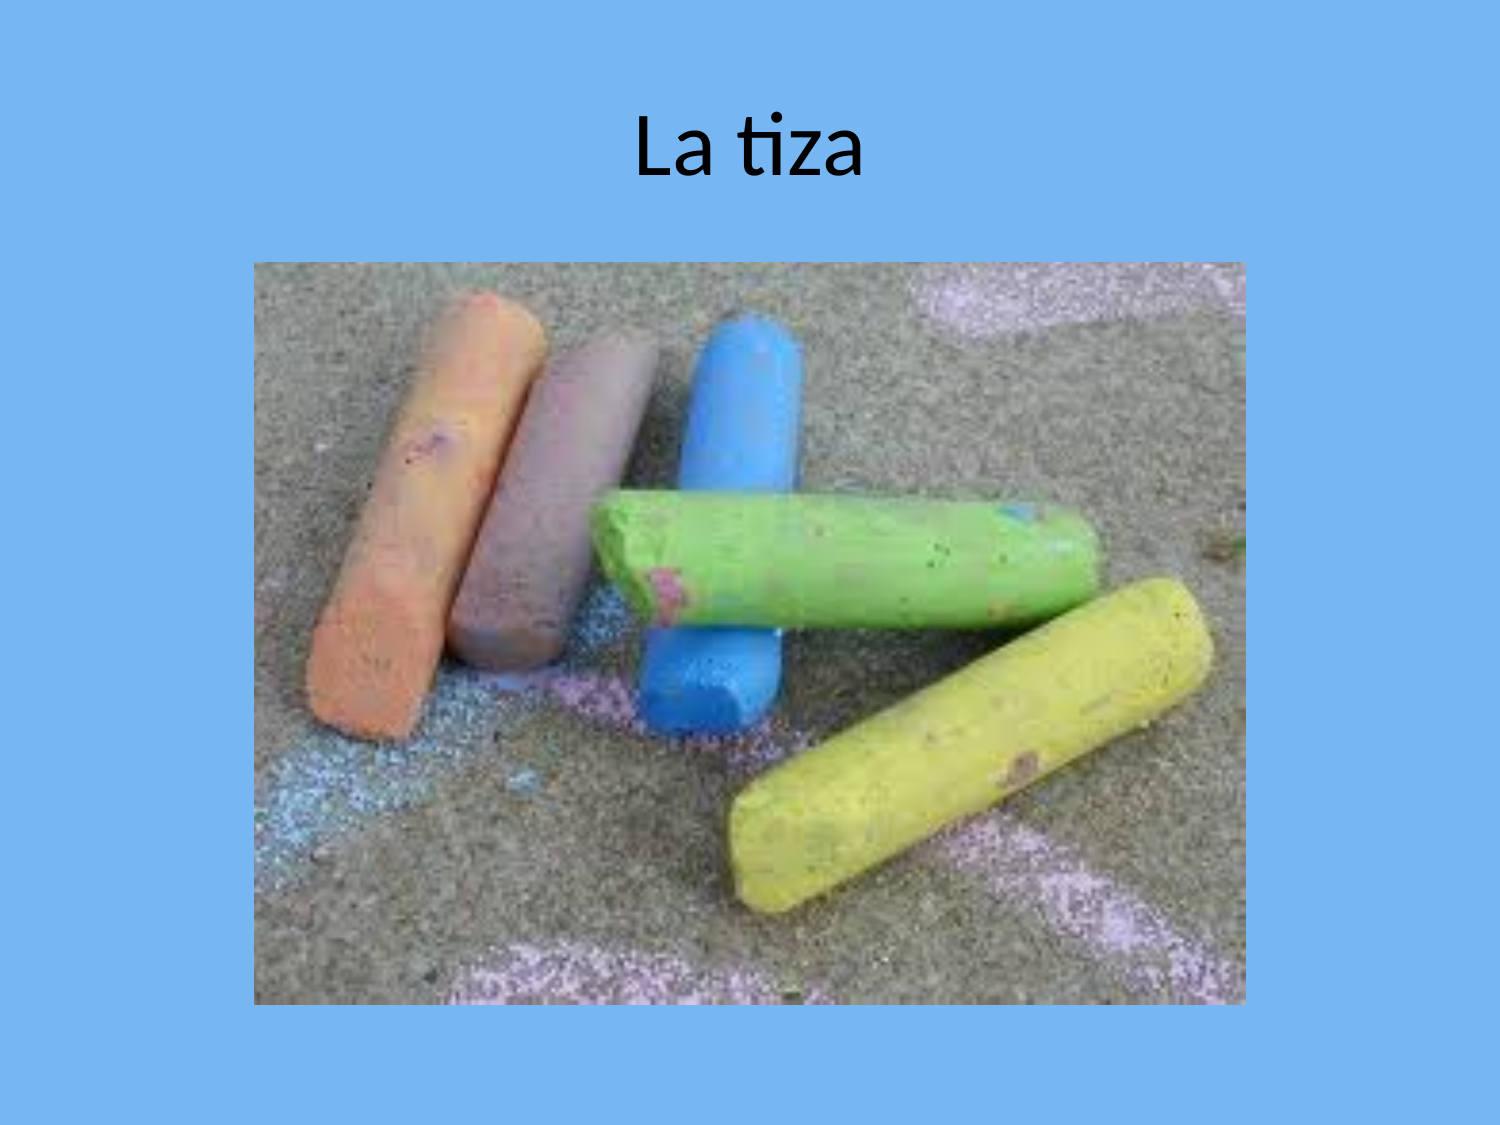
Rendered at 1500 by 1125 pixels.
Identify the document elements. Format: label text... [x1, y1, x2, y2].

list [74, 262, 1426, 1006]
title La tiza [75, 45, 1425, 233]
